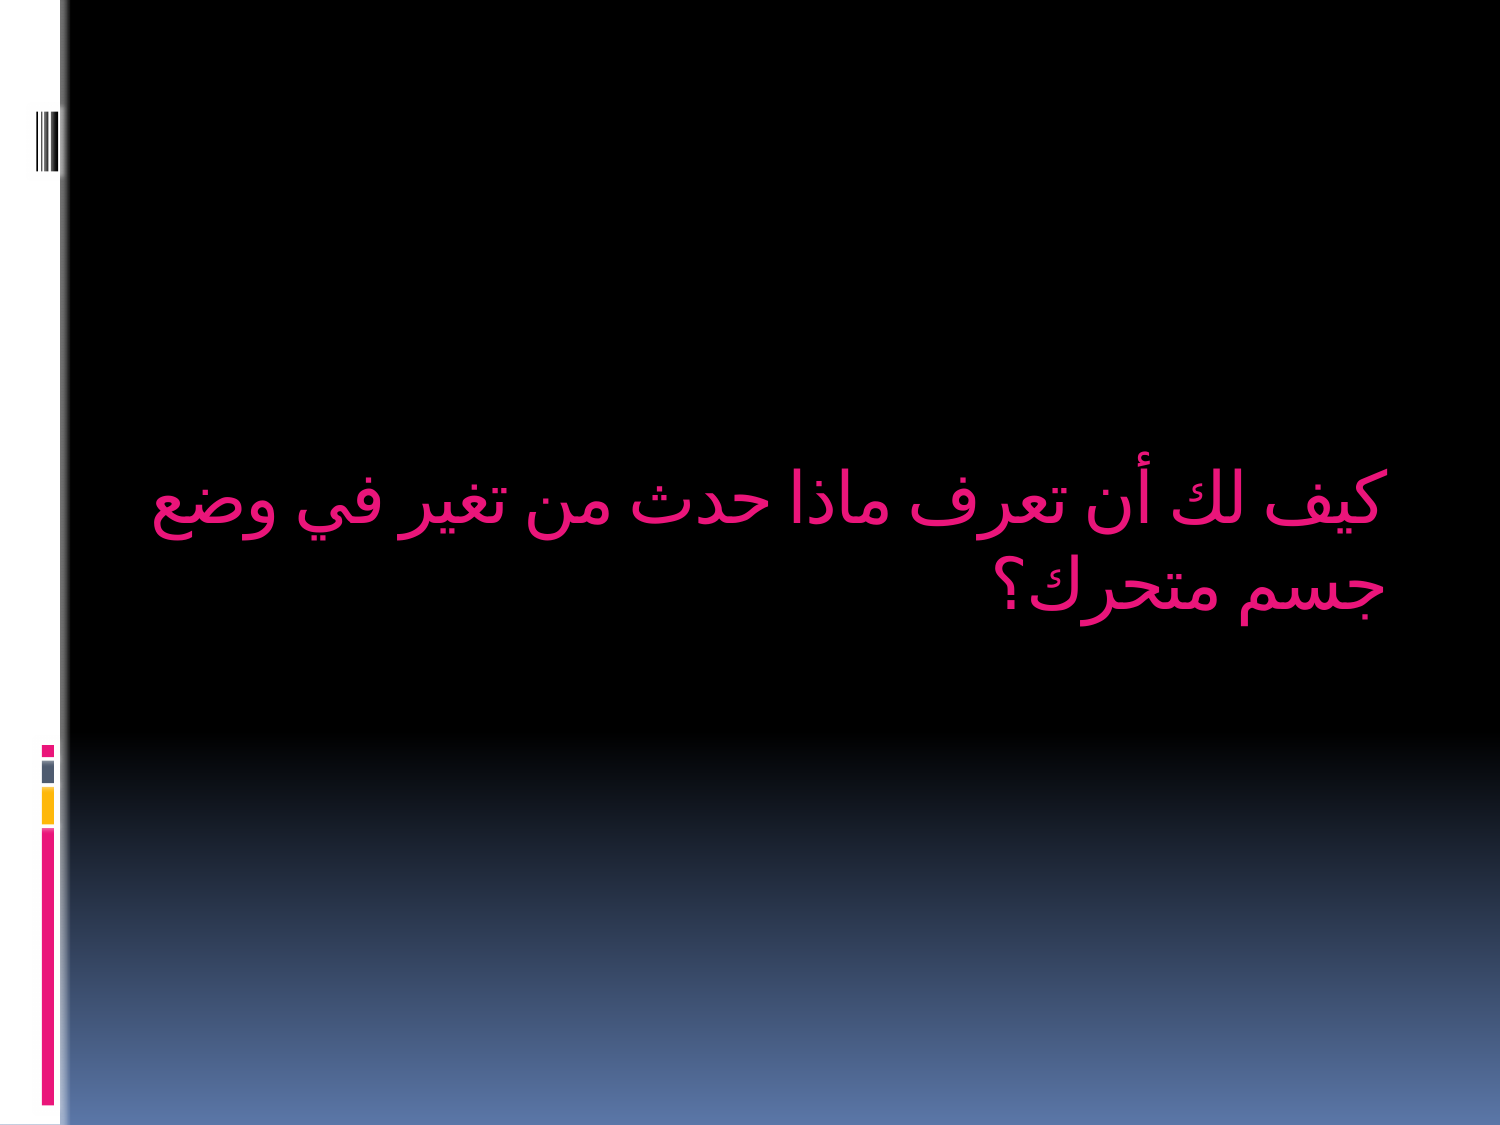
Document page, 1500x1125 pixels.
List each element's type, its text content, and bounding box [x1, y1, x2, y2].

title كيف لك أن تعرف ماذا حدث من تغير في وضع جسم متحرك؟ [53, 444, 1404, 632]
